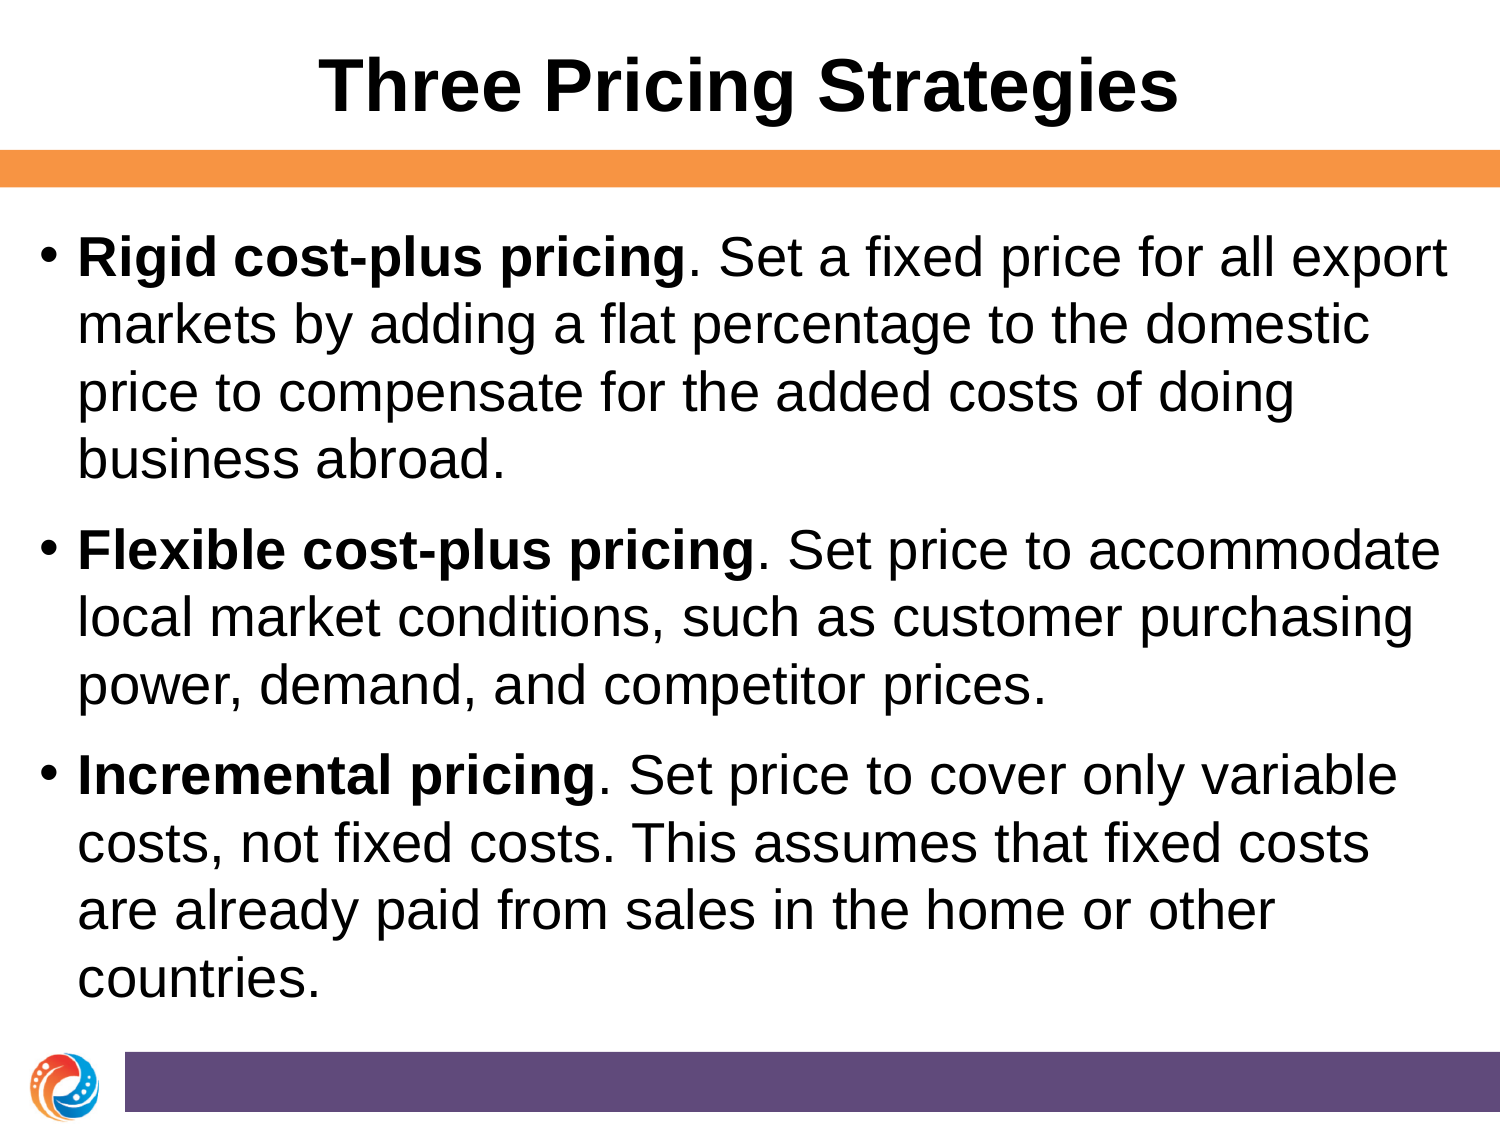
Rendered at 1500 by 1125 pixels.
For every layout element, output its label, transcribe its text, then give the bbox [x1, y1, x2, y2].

picture [23, 1046, 105, 1125]
text_box [125, 1051, 1500, 1112]
title Three Pricing Strategies [112, 12, 1388, 148]
footer Copyright © 2014 Pearson Education [512, 1042, 988, 1103]
text_box [0, 148, 1500, 190]
subtitle Rigid cost-plus pricing. Set a fixed price for all export markets by adding a flat percentage to the domestic price to compensate for the added costs of doing business abroad. Flexible cost-plus pricing. Set price to accommodate local market conditions, such as customer purchasing power, demand, and competitor prices. Incremental pricing. Set price to cover only variable costs, not fixed costs. This assumes that fixed costs are already paid from sales in the home or other countries. [24, 212, 1476, 1038]
